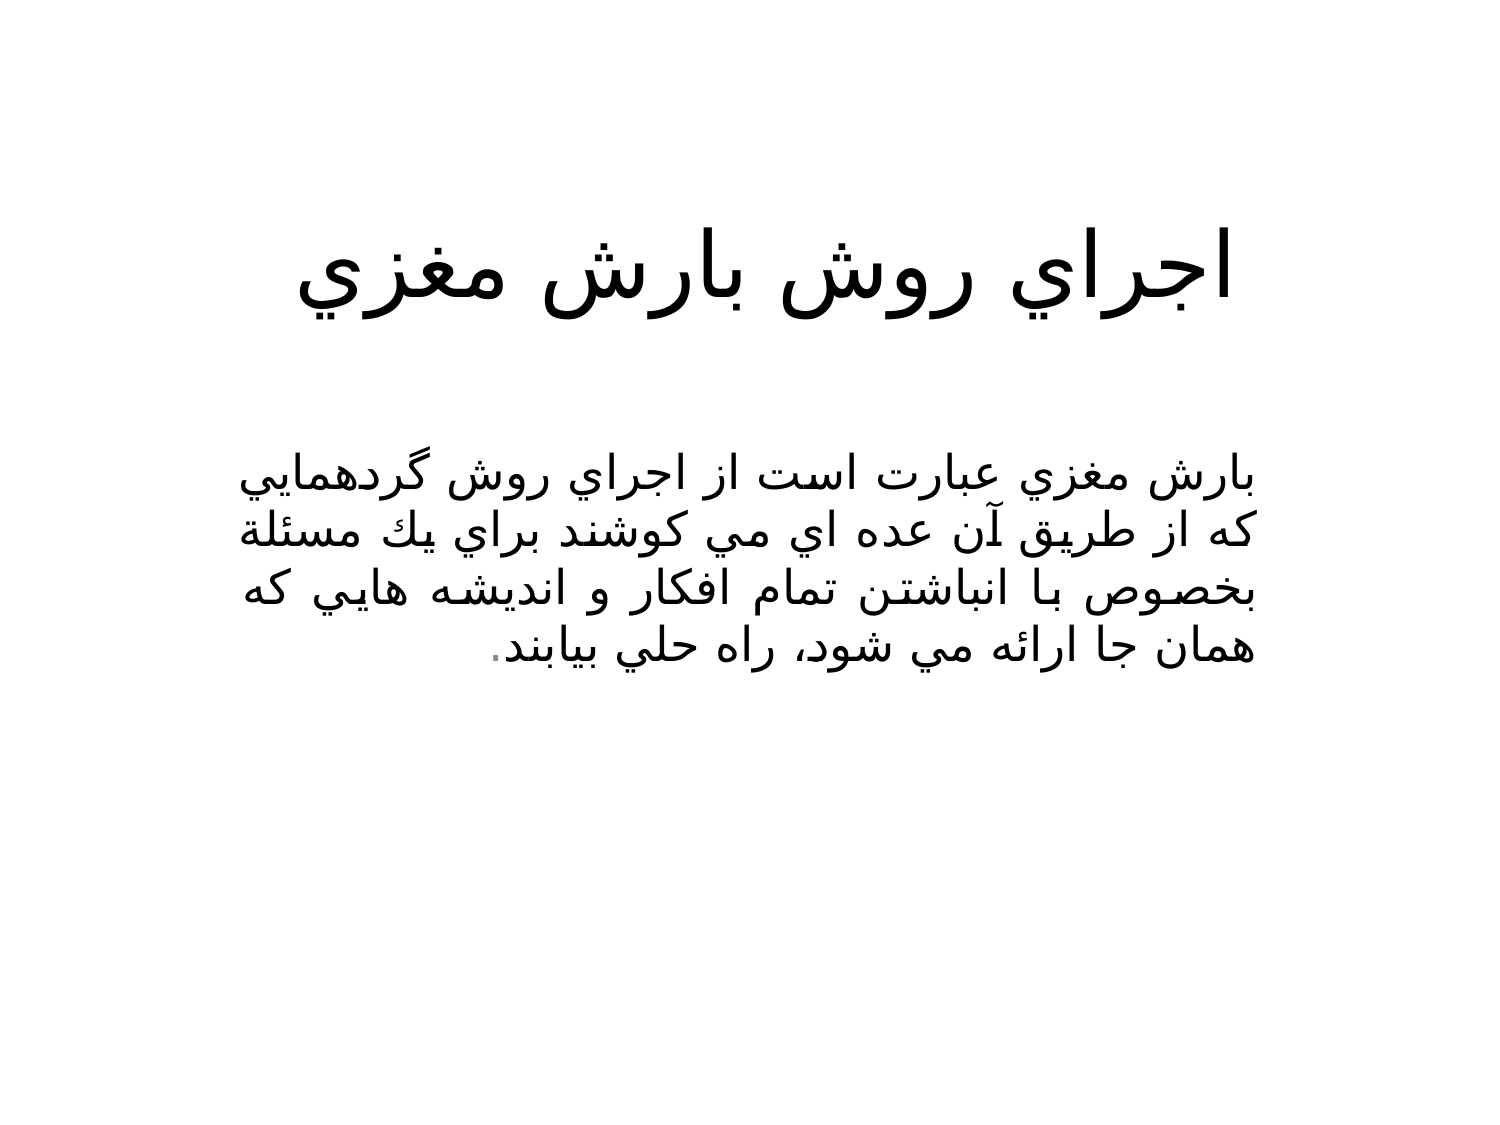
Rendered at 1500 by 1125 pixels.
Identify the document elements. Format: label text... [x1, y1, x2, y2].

subtitle بارش مغزي عبارت است از اجراي روش گردهمايي كه از طريق آن عده اي مي كوشند براي يك مسئلة بخصوص با انباشتن تمام افكار و انديشه هايي كه همان جا ارائه مي شود، راه حلي بيابند. [222, 433, 1273, 722]
title اجراي روش بارش مغزي [128, 140, 1404, 382]
